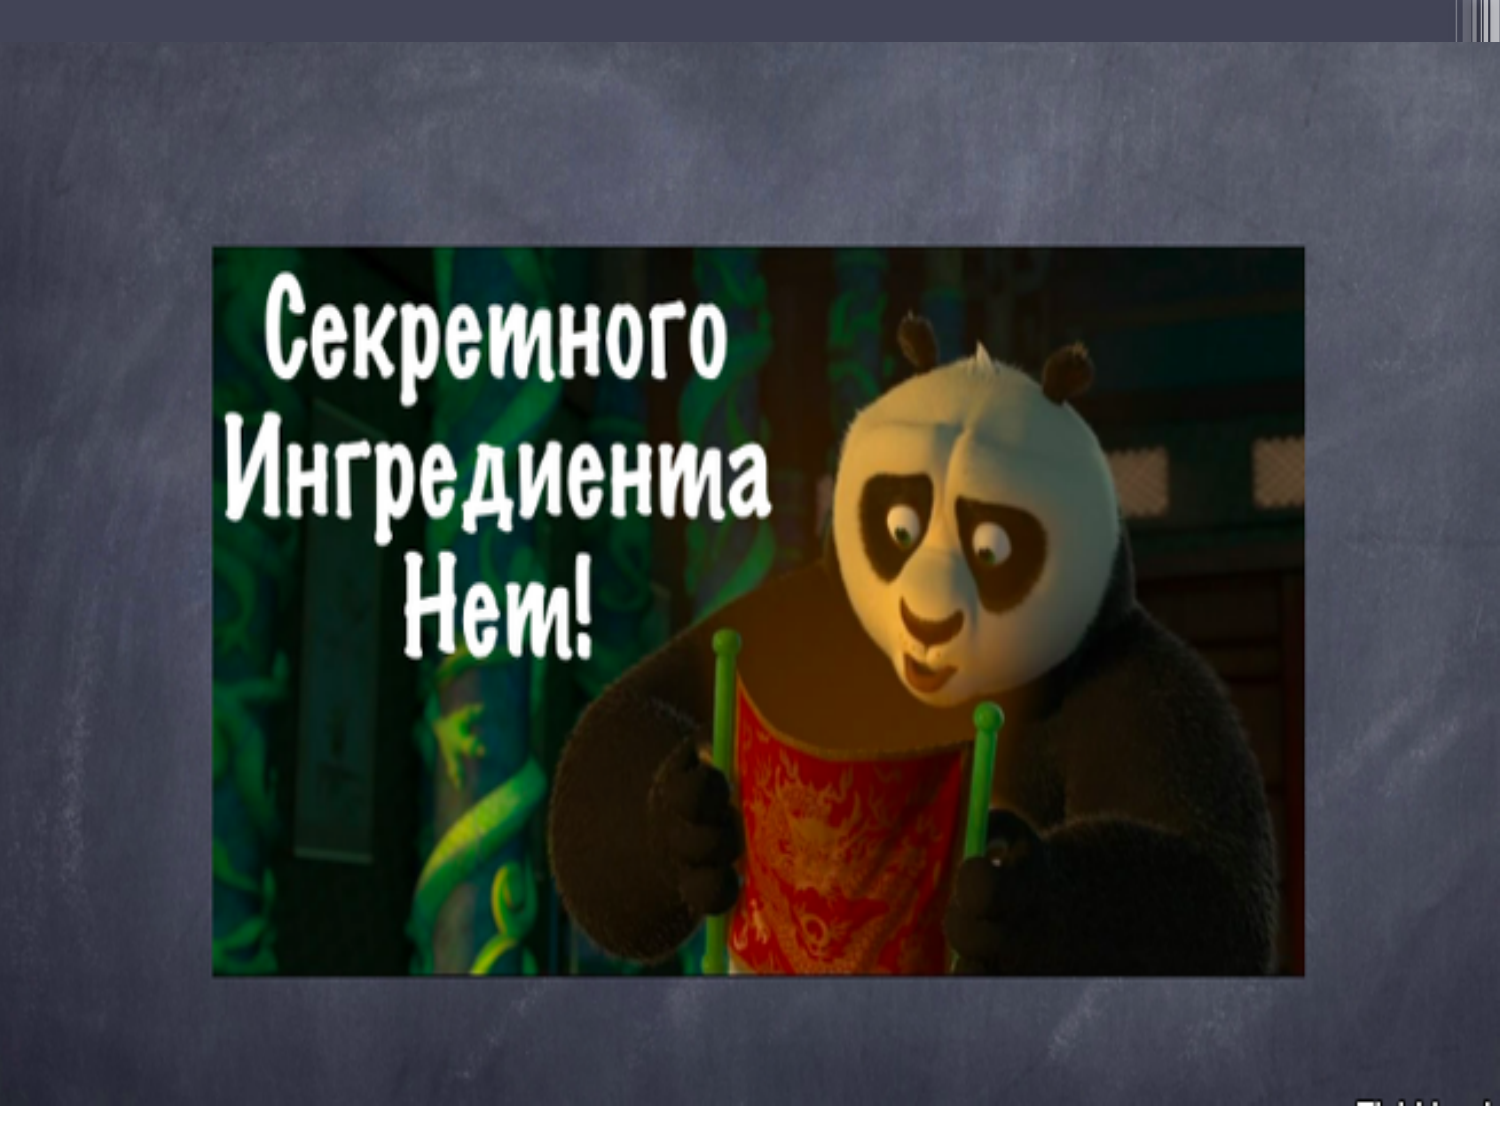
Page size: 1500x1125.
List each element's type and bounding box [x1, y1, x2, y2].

list [0, 42, 1500, 1107]
